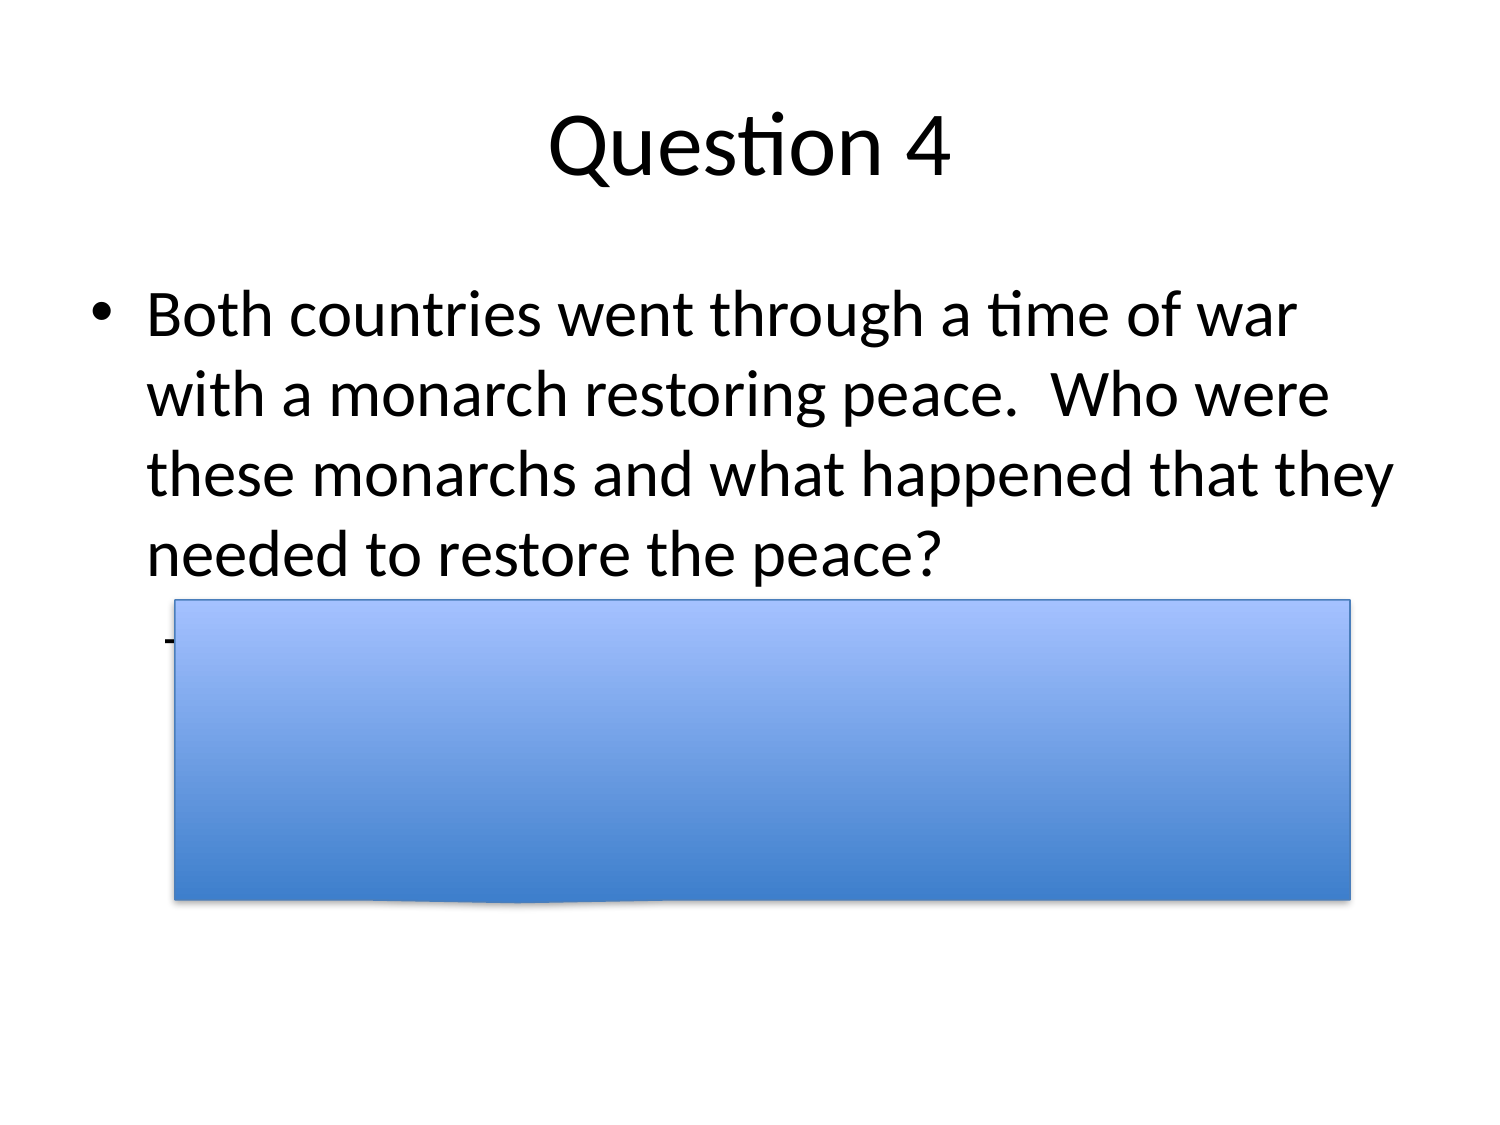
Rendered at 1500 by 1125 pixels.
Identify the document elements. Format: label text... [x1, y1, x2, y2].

text_box [174, 599, 1351, 904]
title Question 4 [75, 45, 1425, 233]
list Both countries went through a time of war with a monarch restoring peace. Who were these monarchs and what happened that they needed to restore the peace? Octavius/Augusta restored peace after Julius Caesar is assassinated in Rome 1649 and England’s Stuart monarchy after Charles I’s execution and England’s civil wars. [75, 262, 1425, 1005]
